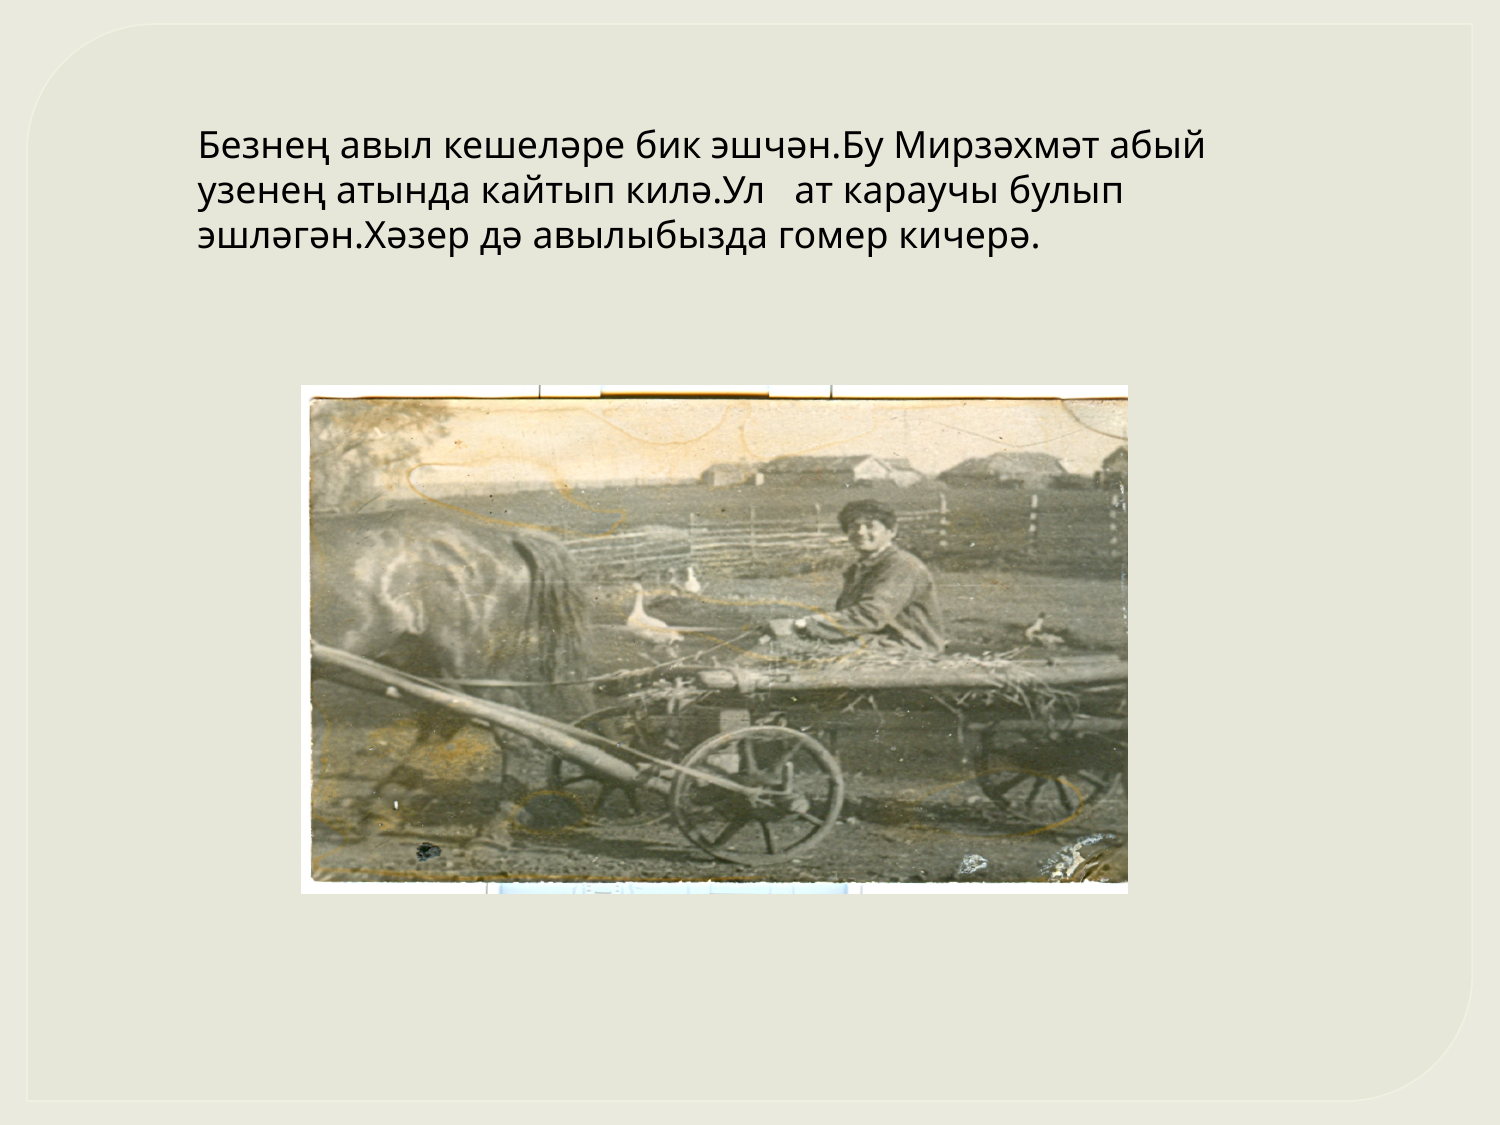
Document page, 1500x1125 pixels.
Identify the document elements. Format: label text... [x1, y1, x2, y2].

text_box Безнең авыл кешеләре бик эшчән.Бу Мирзәхмәт абый узенең атында кайтып килә.Ул ат караучы булып эшләгән.Хәзер дә авылыбызда гомер кичерә. [182, 113, 1306, 264]
picture [300, 385, 1129, 894]
